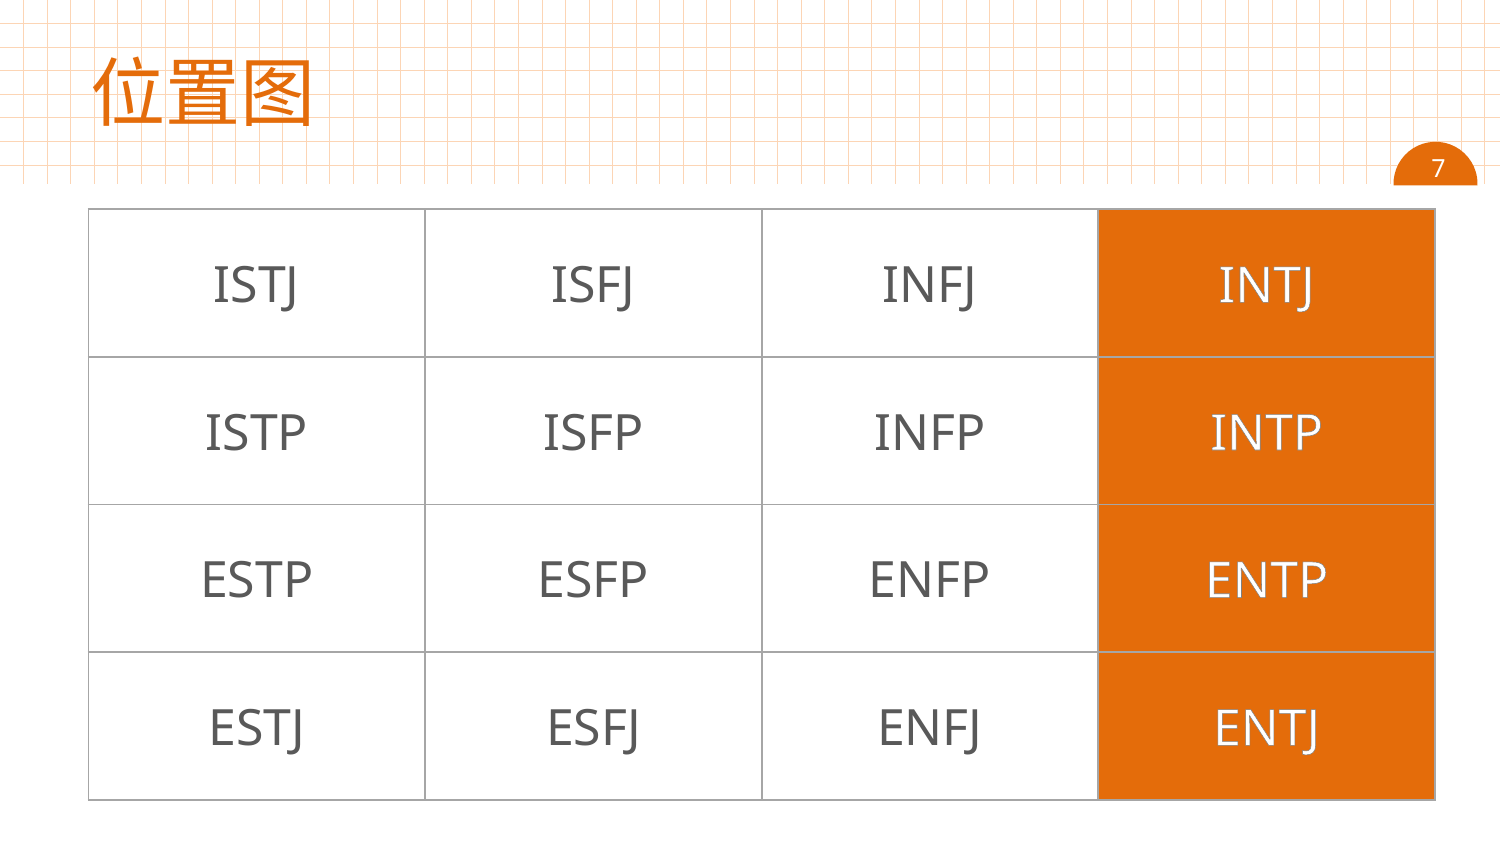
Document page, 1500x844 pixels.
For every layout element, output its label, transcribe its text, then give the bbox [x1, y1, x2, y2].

table_cell INFP [763, 358, 1097, 504]
table_cell INTP [1099, 358, 1434, 504]
table_cell ISFP [426, 358, 761, 504]
table_cell ESTJ [89, 653, 424, 799]
table_cell ESFP [426, 505, 761, 651]
table_cell ESFJ [426, 653, 761, 799]
slide_number 7 [1388, 152, 1483, 186]
table_cell ENFP [763, 505, 1097, 651]
table_cell ISTP [89, 358, 424, 504]
title 位置图 [75, 20, 1425, 161]
table_header INTJ [1099, 210, 1434, 356]
table_header ISFJ [426, 210, 761, 356]
table_cell ENTP [1099, 505, 1434, 651]
table_cell ENFJ [763, 653, 1097, 799]
table_cell ESTP [89, 505, 424, 651]
table_cell ENTJ [1099, 653, 1434, 799]
table_header ISTJ [89, 210, 424, 356]
table_header INFJ [763, 210, 1097, 356]
